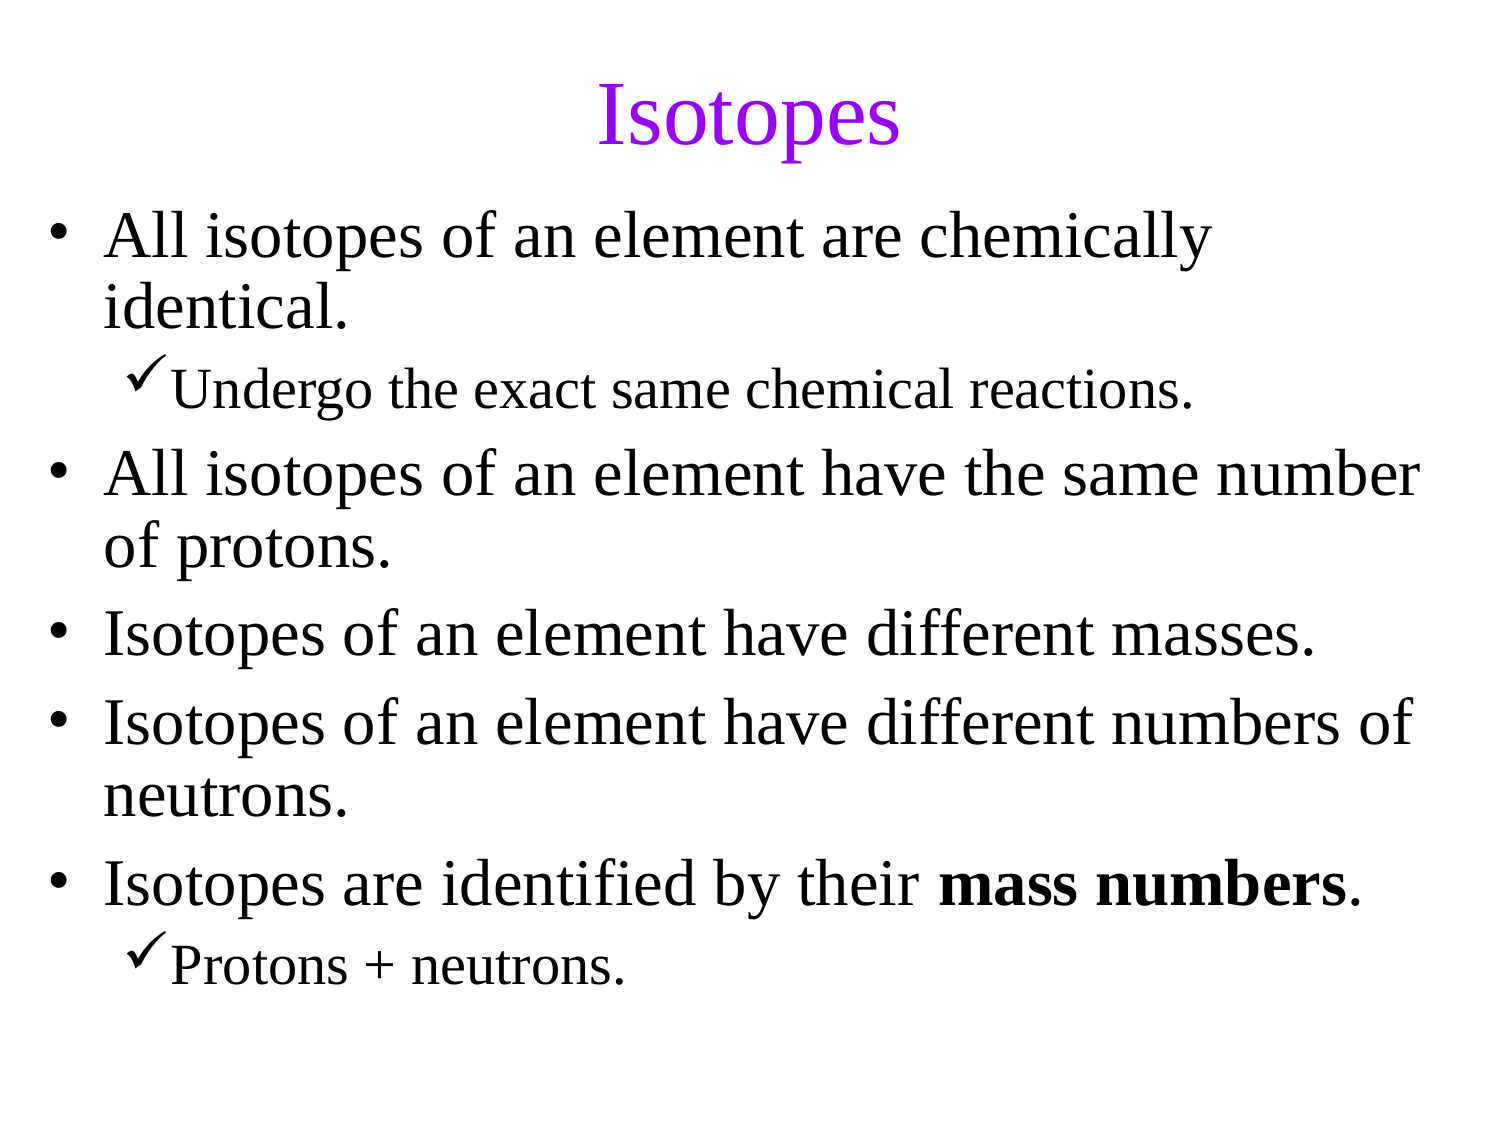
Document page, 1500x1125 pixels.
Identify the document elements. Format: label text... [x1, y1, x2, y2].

text_box Isotopes [112, 13, 1388, 192]
text_box All isotopes of an element are chemically identical. Undergo the exact same chemical reactions. All isotopes of an element have the same number of protons. Isotopes of an element have different masses. Isotopes of an element have different numbers of neutrons. Isotopes are identified by their mass numbers. Protons + neutrons. [32, 192, 1471, 1005]
